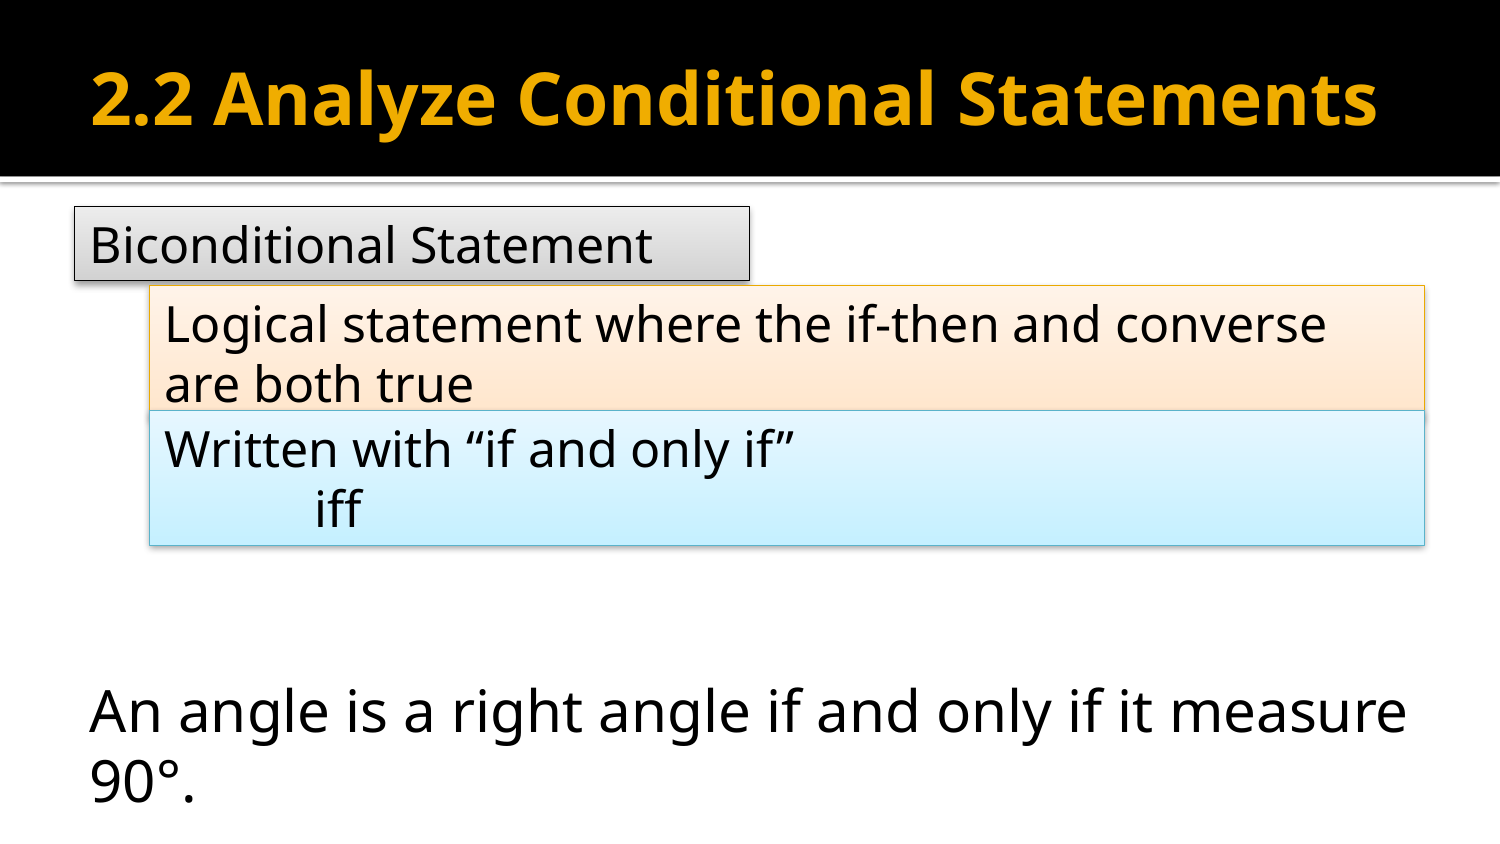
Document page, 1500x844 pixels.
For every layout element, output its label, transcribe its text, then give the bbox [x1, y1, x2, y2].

text_box Written with “if and only if” iff [149, 410, 1425, 546]
text_box Biconditional Statement [74, 206, 750, 281]
text_box Logical statement where the if-then and converse are both true [149, 285, 1425, 410]
text_box An angle is a right angle if and only if it measure 90°. [74, 666, 1425, 822]
title 2.2 Analyze Conditional Statements [75, 19, 1425, 174]
